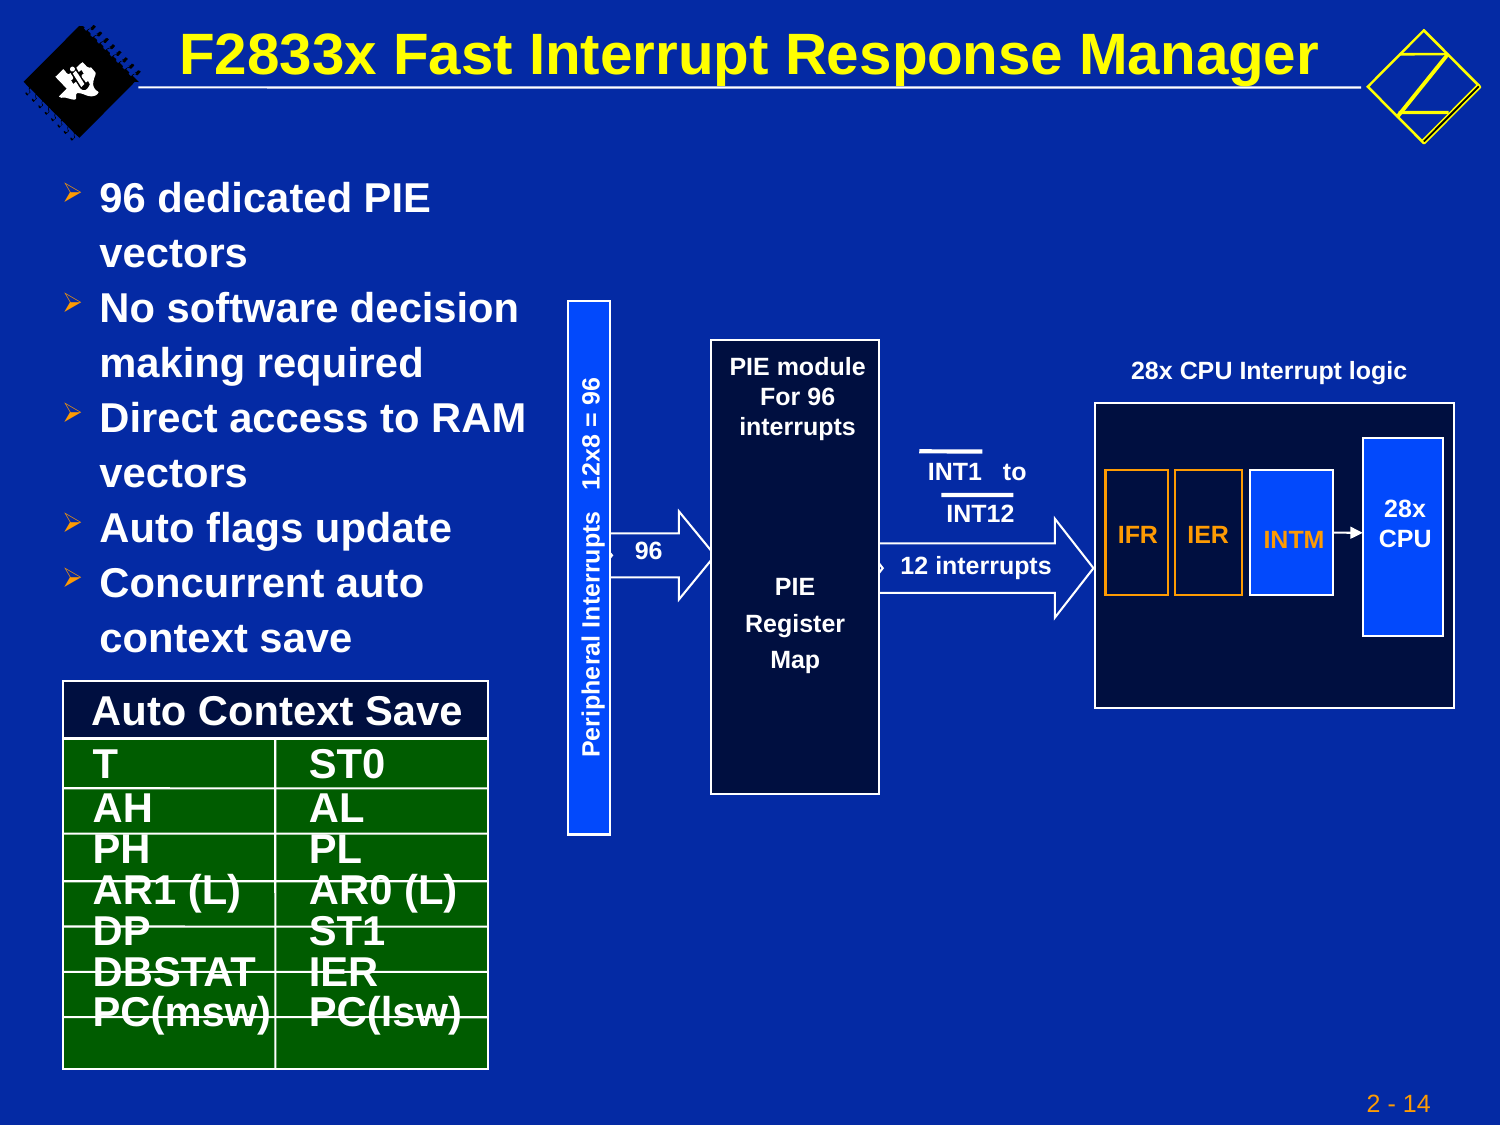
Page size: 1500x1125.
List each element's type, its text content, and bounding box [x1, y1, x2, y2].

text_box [559, 300, 1455, 835]
title F2833x Fast Interrupt Response Manager [0, 24, 1500, 125]
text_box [62, 680, 501, 1069]
text_box 96 dedicated PIE vectors No software decision making required Direct access to RAM vectors Auto flags update Concurrent auto context save [47, 158, 569, 669]
